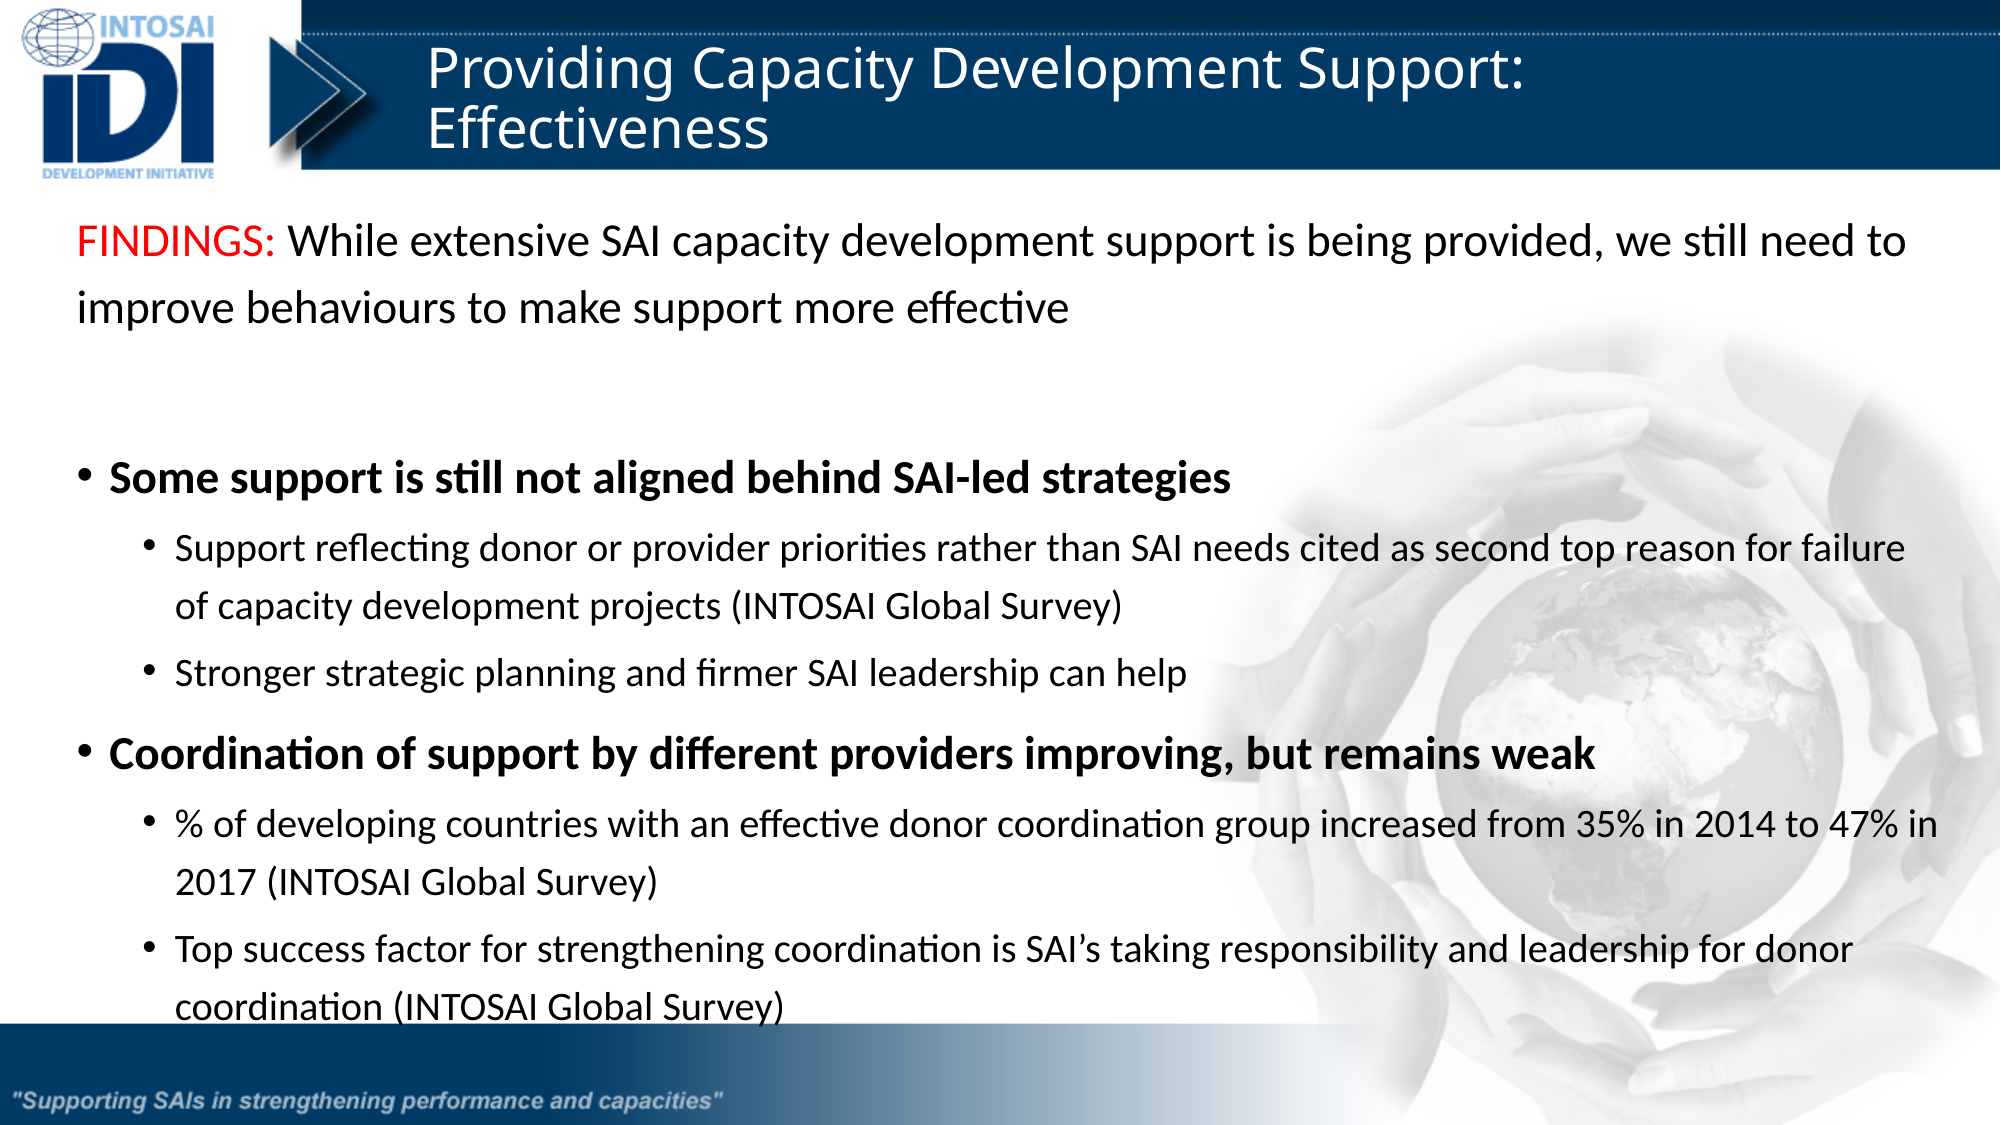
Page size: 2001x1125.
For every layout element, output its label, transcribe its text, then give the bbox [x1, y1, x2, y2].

list FINDINGS: While extensive SAI capacity development support is being provided, we still need to improve behaviours to make support more effective Some support is still not aligned behind SAI-led strategies Support reflecting donor or provider priorities rather than SAI needs cited as second top reason for failure of capacity development projects (INTOSAI Global Survey) Stronger strategic planning and firmer SAI leadership can help Coordination of support by different providers improving, but remains weak % of developing countries with an effective donor coordination group increased from 35% in 2014 to 47% in 2017 (INTOSAI Global Survey) Top success factor for strengthening coordination is SAI’s taking responsibility and leadership for donor coordination (INTOSAI Global Survey) [61, 190, 1961, 1045]
title Providing Capacity Development Support: Effectiveness [411, 30, 1903, 171]
picture [0, 0, 2000, 1125]
